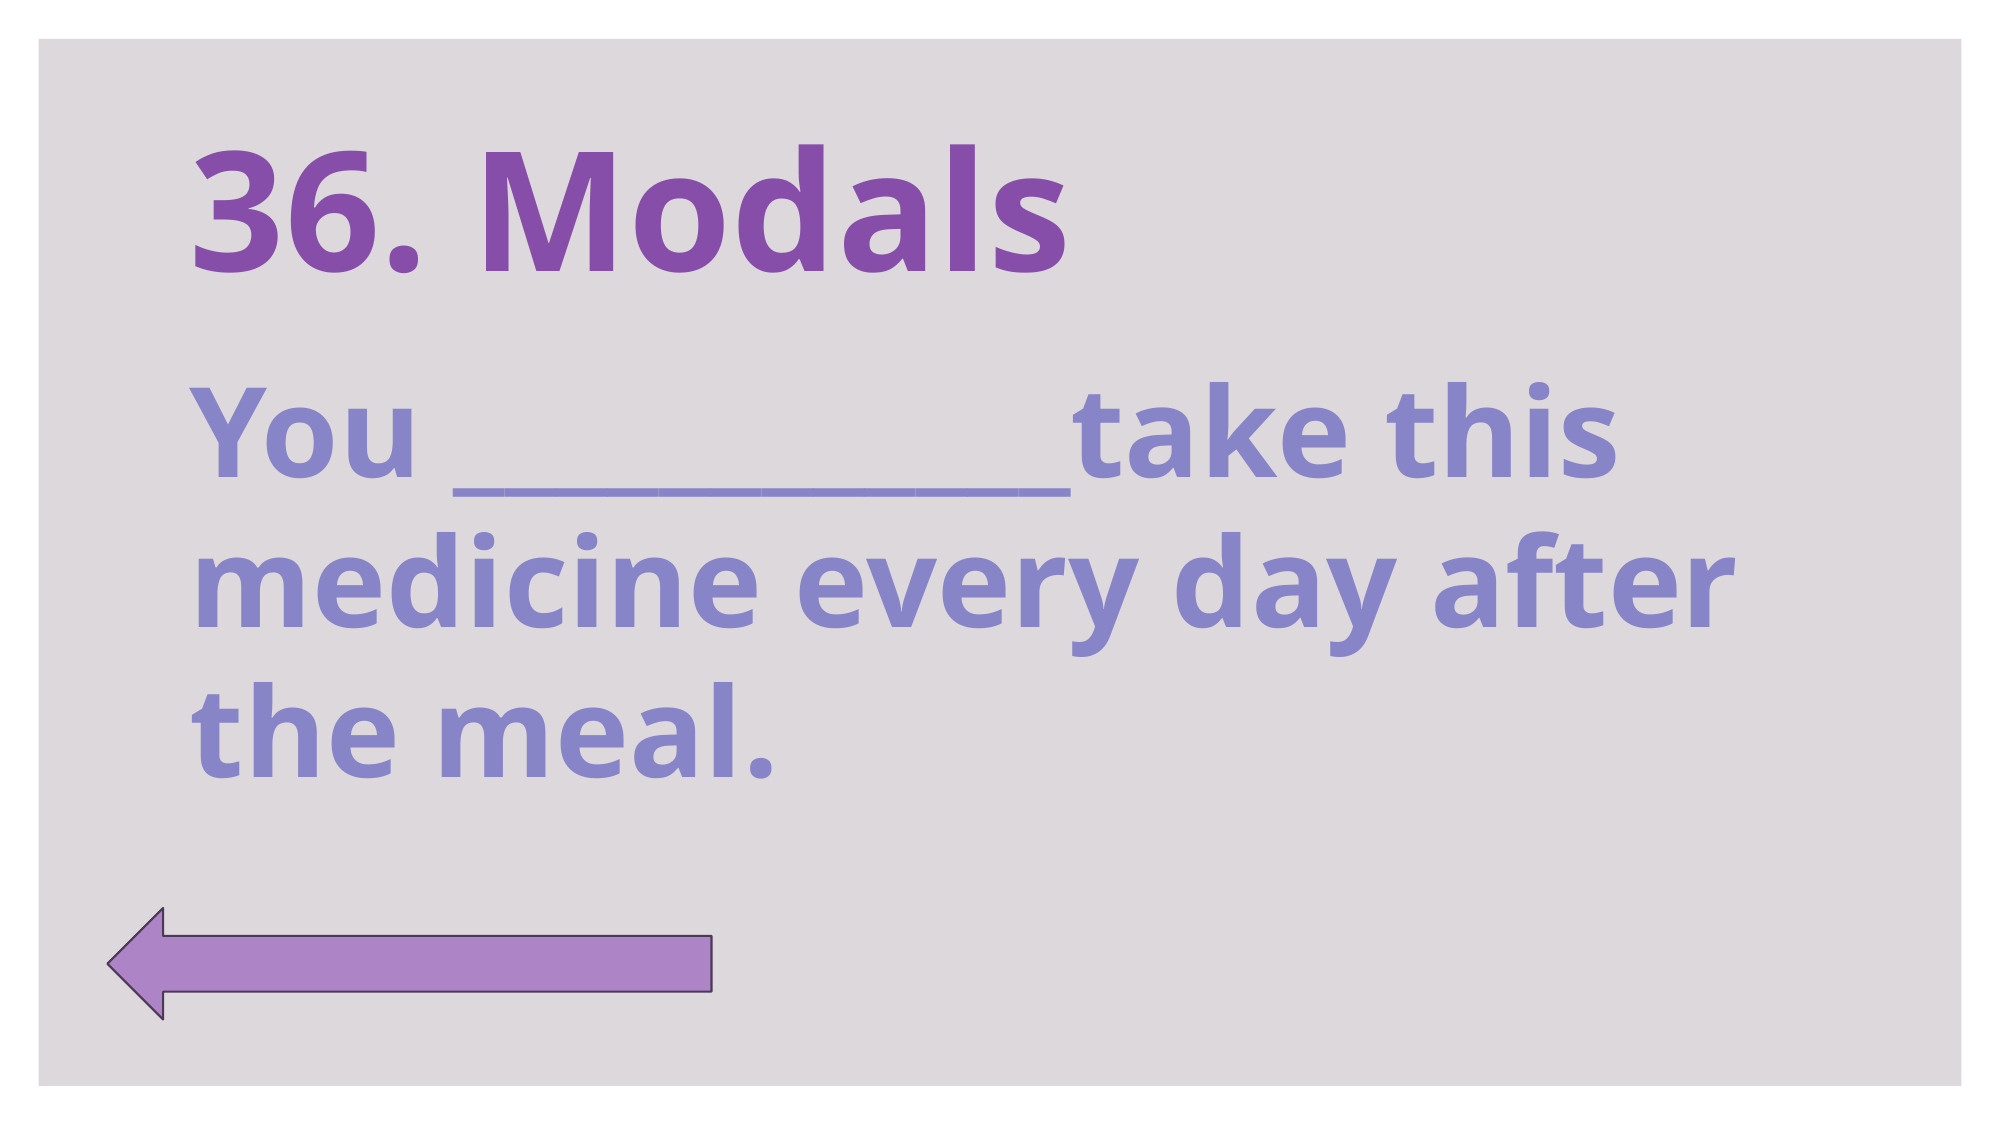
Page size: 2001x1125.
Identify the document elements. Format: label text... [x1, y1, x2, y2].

text_box [106, 907, 713, 1021]
list You ____________take this medicine every day after the meal. [174, 345, 1825, 990]
title 36. Modals [174, 105, 1825, 331]
